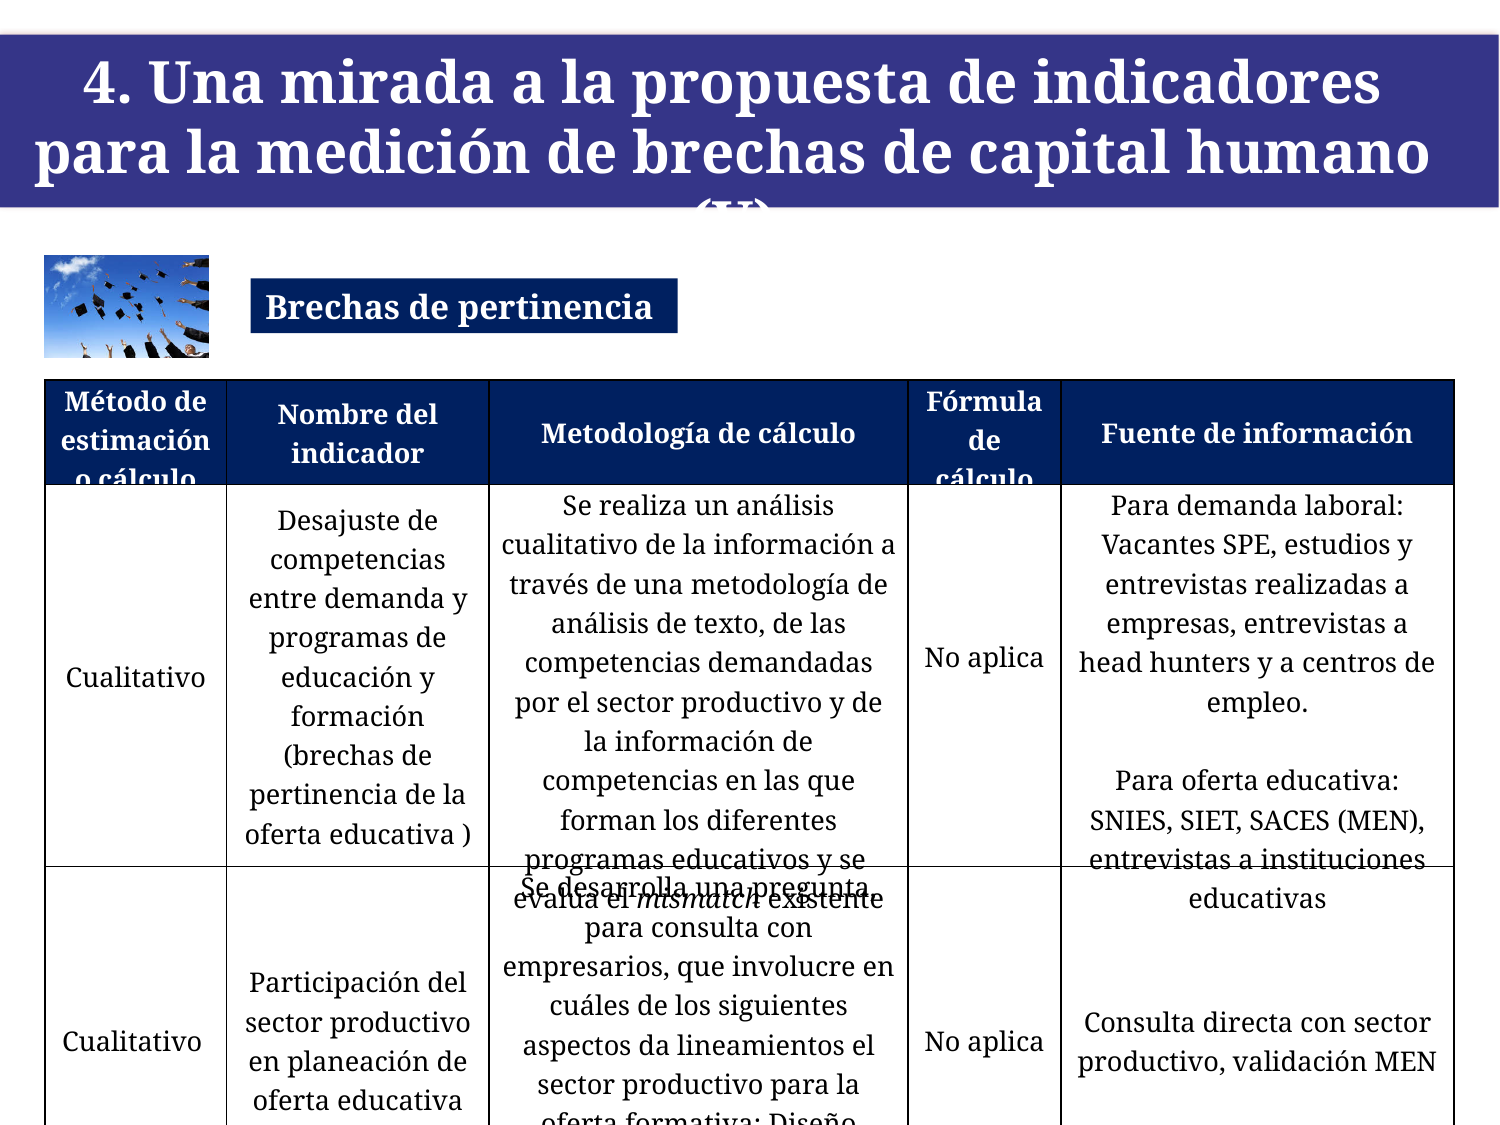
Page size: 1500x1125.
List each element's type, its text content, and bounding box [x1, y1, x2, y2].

table_cell Cualitativo [46, 485, 226, 866]
table_header Nombre del indicador [227, 381, 488, 484]
table_header Método de estimación o cálculo [46, 381, 226, 484]
text_box Brechas de pertinencia [250, 278, 678, 334]
table_cell Cualitativo [46, 867, 226, 1125]
table_cell Se desarrolla una pregunta, para consulta con empresarios, que involucre en cuáles de los siguientes aspectos da lineamientos el sector productivo para la oferta formativa: Diseño curricular, perfiles ocupacionales, perfil del tutor, pedagogía, prácticas, etc. [490, 867, 907, 1125]
picture [44, 255, 209, 358]
text_box 4. Una mirada a la propuesta de indicadores para la medición de brechas de capital humano (V) [28, 45, 1438, 256]
table_cell Desajuste de competencias entre demanda y programas de educación y formación (brechas de pertinencia de la oferta educativa ) [227, 485, 488, 866]
table_cell No aplica [909, 867, 1060, 1125]
table_header Fuente de información [1062, 381, 1453, 484]
table_header Fórmula de cálculo [909, 381, 1060, 484]
table_header Metodología de cálculo [490, 381, 907, 484]
text_box [0, 34, 1499, 208]
table_cell Consulta directa con sector productivo, validación MEN [1062, 867, 1453, 1125]
table_cell Participación del sector productivo en planeación de oferta educativa [227, 867, 488, 1125]
table_cell Se realiza un análisis cualitativo de la información a través de una metodología de análisis de texto, de las competencias demandadas por el sector productivo y de la información de competencias en las que forman los diferentes programas educativos y se evalúa el mismatch existente [490, 485, 907, 866]
table_cell Para demanda laboral: Vacantes SPE, estudios y entrevistas realizadas a empresas, entrevistas a head hunters y a centros de empleo. Para oferta educativa: SNIES, SIET, SACES (MEN), entrevistas a instituciones educativas [1062, 485, 1453, 866]
table_cell No aplica [909, 485, 1060, 866]
